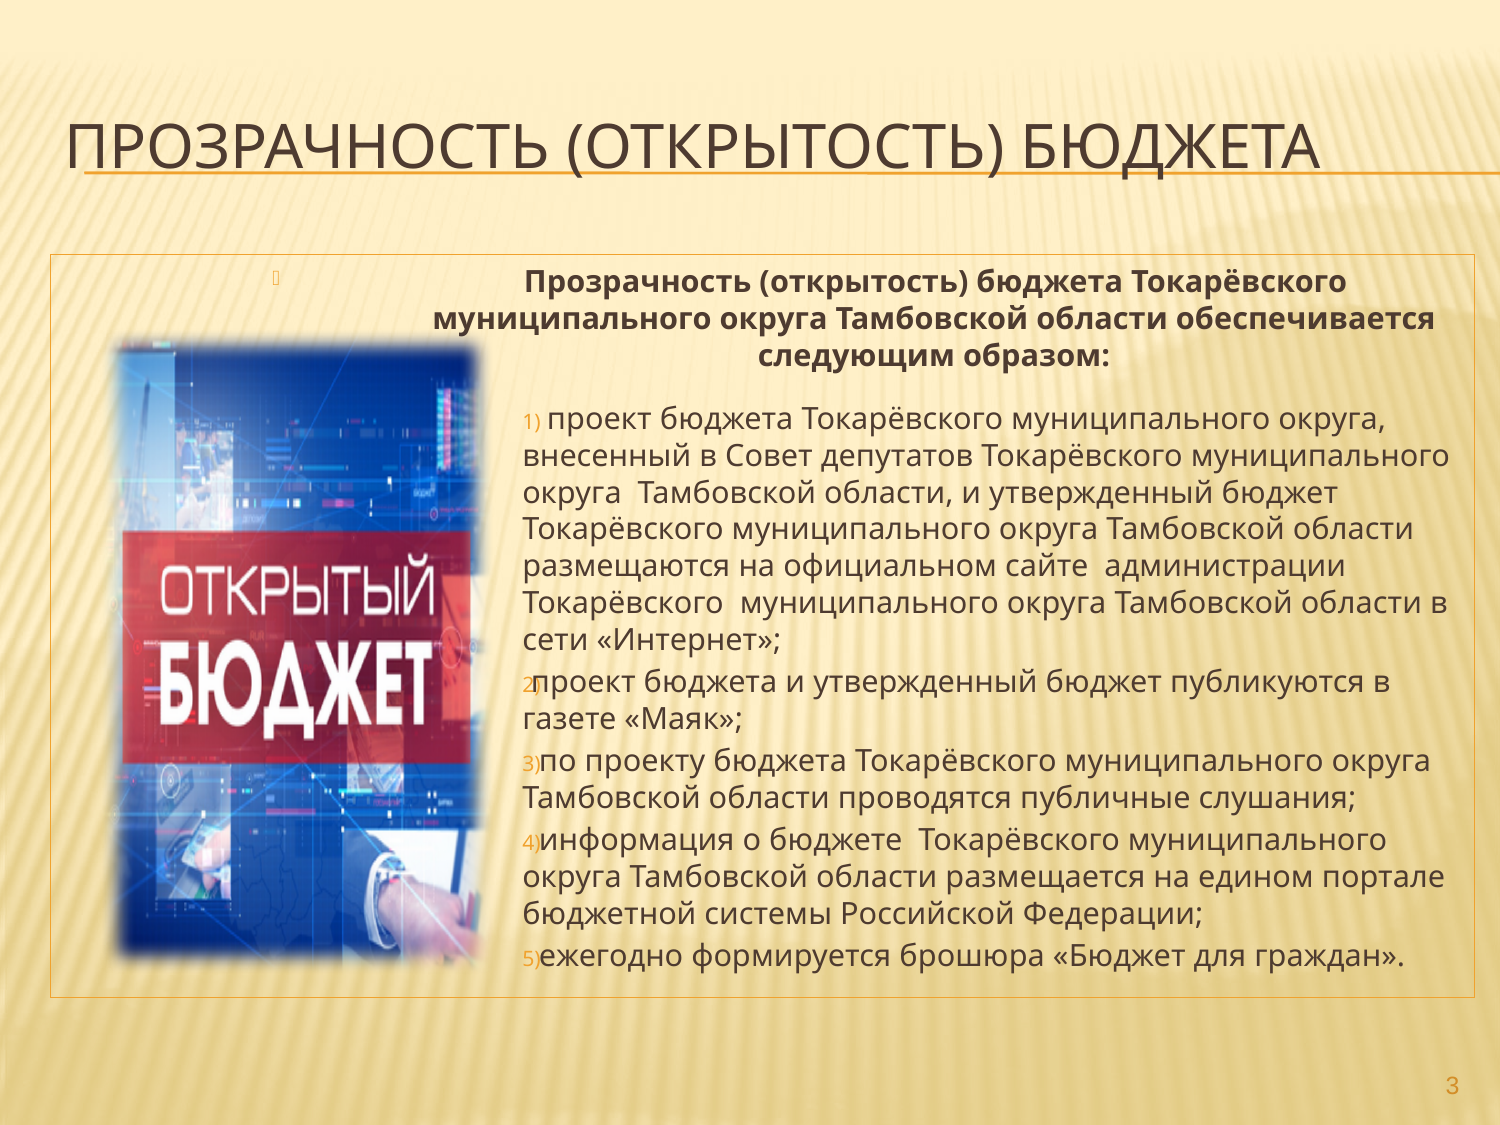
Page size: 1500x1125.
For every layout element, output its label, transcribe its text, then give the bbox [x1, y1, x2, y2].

title прозрачность (открытость) бюджета [50, 75, 1475, 213]
slide_number 3 [1350, 1061, 1475, 1103]
picture [100, 327, 493, 974]
list Прозрачность (открытость) бюджета Токарёвского муниципального округа Тамбовской области обеспечивается следующим образом: проект бюджета Токарёвского муниципального округа, внесенный в Совет депутатов Токарёвского муниципального округа Тамбовской области, и утвержденный бюджет Токарёвского муниципального округа Тамбовской области размещаются на официальном сайте администрации Токарёвского муниципального округа Тамбовской области в сети «Интернет»; проект бюджета и утвержденный бюджет публикуются в газете «Маяк»; по проекту бюджета Токарёвского муниципального округа Тамбовской области проводятся публичные слушания; информация о бюджете Токарёвского муниципального округа Тамбовской области размещается на едином портале бюджетной системы Российской Федерации; ежегодно формируется брошюра «Бюджет для граждан». [50, 254, 1475, 998]
